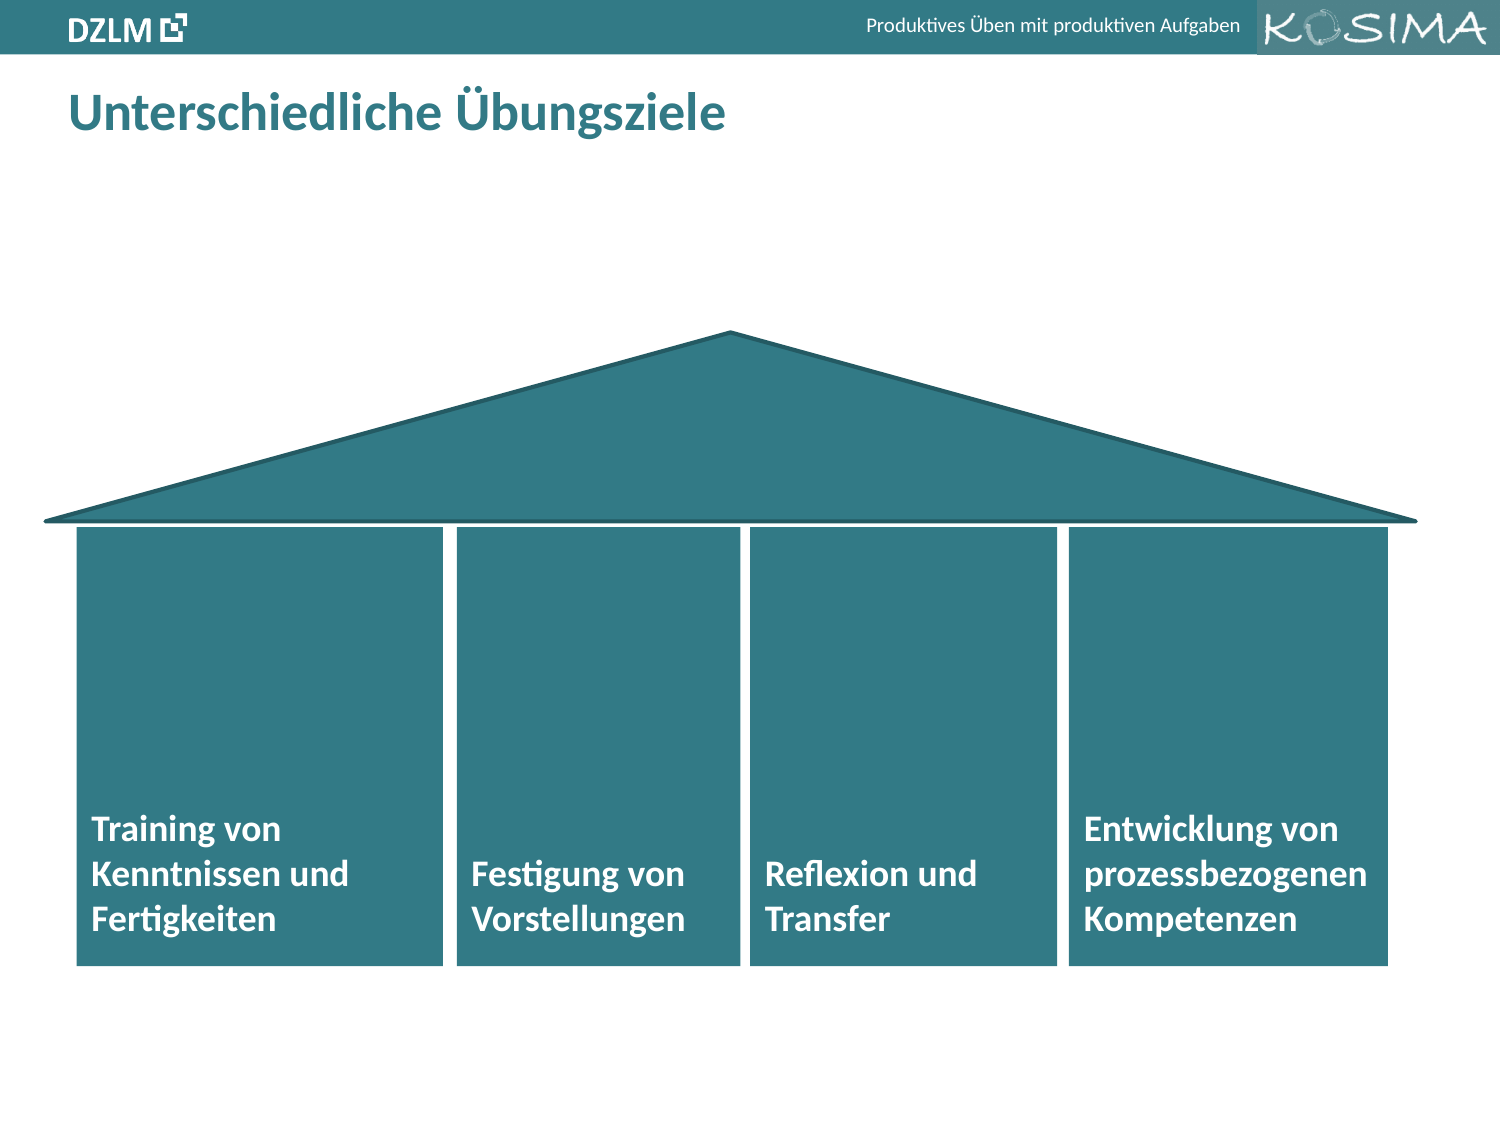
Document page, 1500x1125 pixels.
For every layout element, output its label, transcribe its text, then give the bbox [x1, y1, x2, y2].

text_box [43, 330, 1418, 524]
text_box Entwicklung von prozessbezogenen Kompetenzen [1068, 527, 1388, 967]
title Unterschiedliche Übungsziele [53, 68, 1436, 149]
text_box Festigung von Vorstellungen [456, 527, 741, 967]
text_box Training von Kenntnissen und Fertigkeiten [76, 527, 443, 967]
text_box Reflexion und Transfer [750, 527, 1058, 967]
